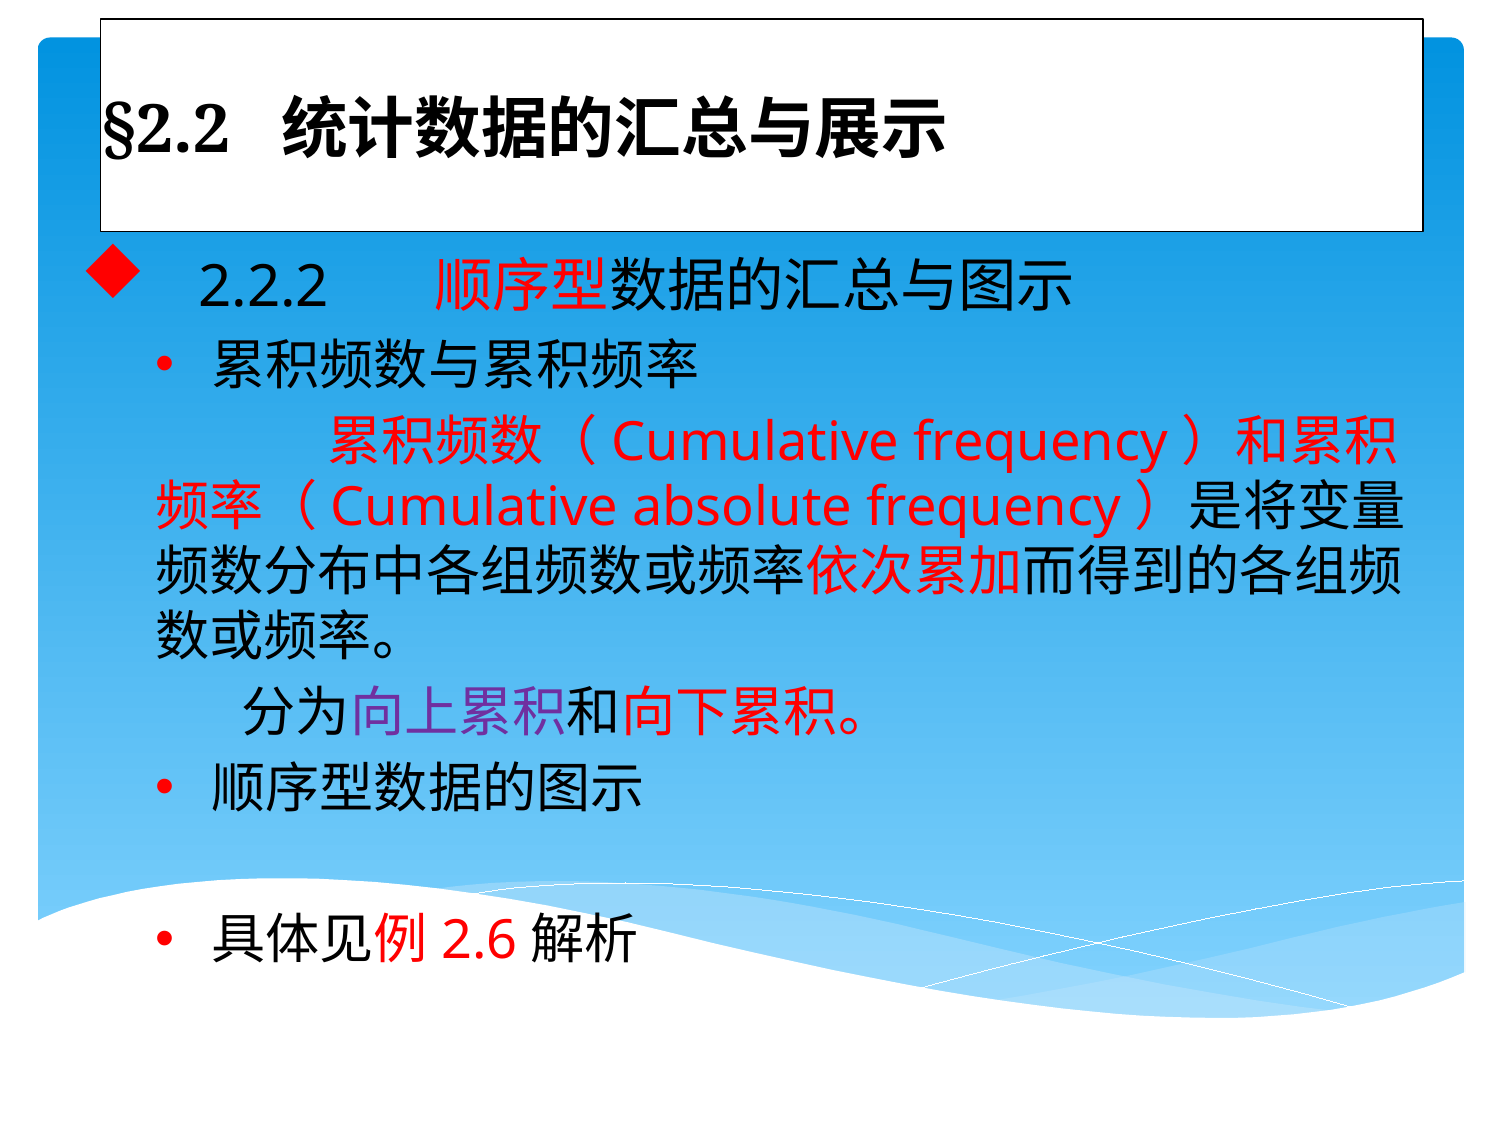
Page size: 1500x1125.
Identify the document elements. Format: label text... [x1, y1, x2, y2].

title §2.2 统计数据的汇总与展示 [100, 19, 1424, 232]
subtitle 2.2.2 顺序型数据的汇总与图示 累积频数与累积频率 累积频数（Cumulative frequency）和累积频率（Cumulative absolute frequency）是将变量频数分布中各组频数或频率依次累加而得到的各组频数或频率。 分为向上累积和向下累积。 顺序型数据的图示 具体见例2.6解析 [64, 231, 1459, 1024]
